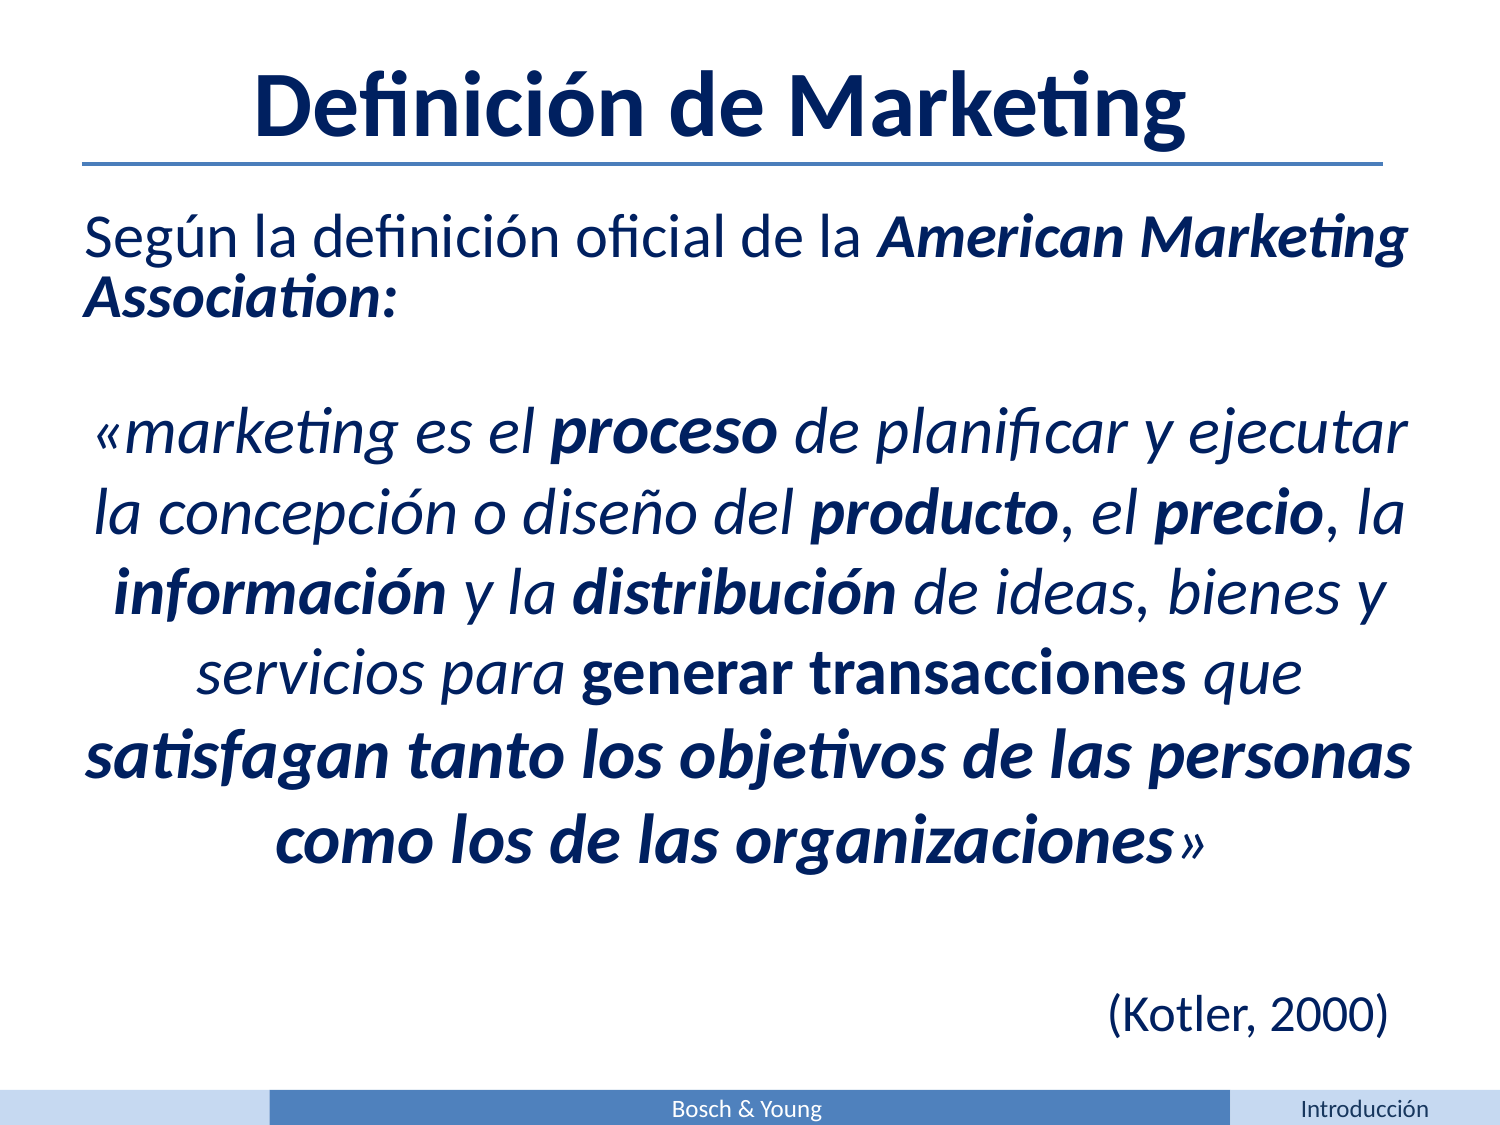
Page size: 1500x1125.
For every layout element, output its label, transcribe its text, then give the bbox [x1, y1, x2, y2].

text_box Definición de Marketing [35, 35, 1407, 163]
text_box [0, 1088, 272, 1125]
text_box Según la definición oficial de la American Marketing Association: [70, 201, 1454, 337]
text_box (Kotler, 2000) [1091, 984, 1406, 1049]
text_box «marketing es el proceso de planificar y ejecutar la concepción o diseño del producto, el precio, la información y la distribución de ideas, bienes y servicios para generar transacciones que satisfagan tanto los objetivos de las personas como los de las organizaciones» [46, 375, 1454, 885]
text_box Introducción [1228, 1088, 1500, 1125]
text_box Bosch & Young [272, 1088, 1228, 1125]
